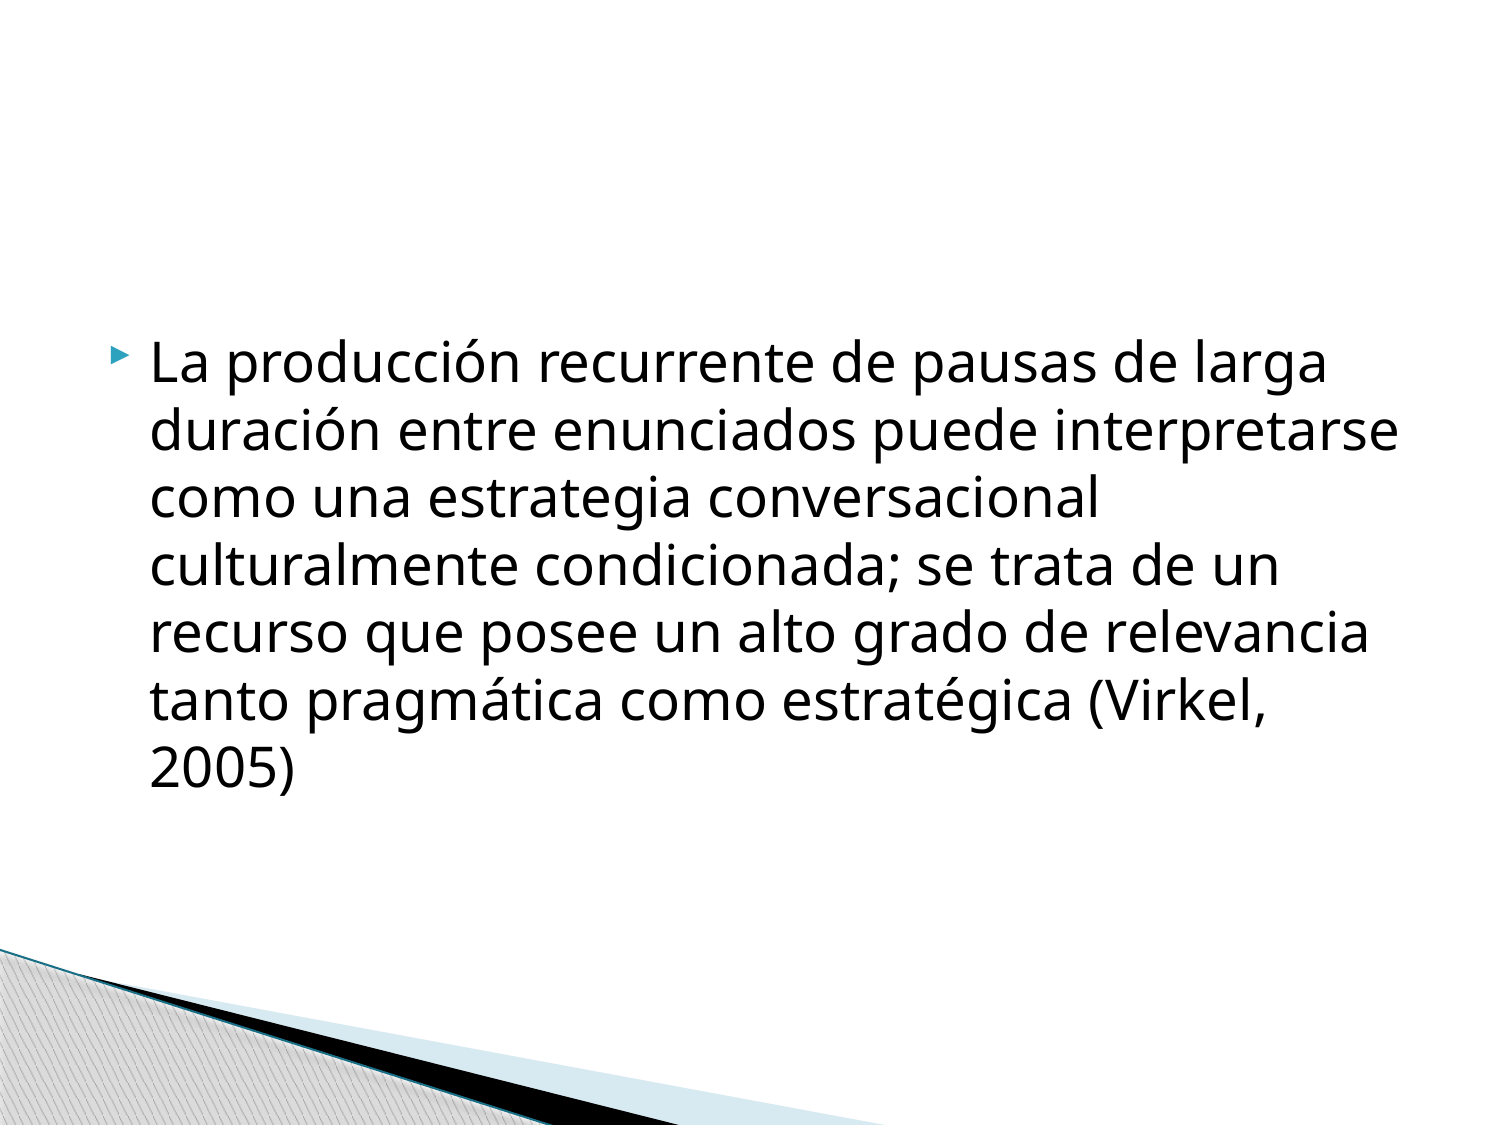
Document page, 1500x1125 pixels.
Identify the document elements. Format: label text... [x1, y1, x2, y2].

list La producción recurrente de pausas de larga duración entre enunciados puede interpretarse como una estrategia conversacional culturalmente condicionada; se trata de un recurso que posee un alto grado de relevancia tanto pragmática como estratégica (Virkel, 2005) [75, 243, 1425, 986]
